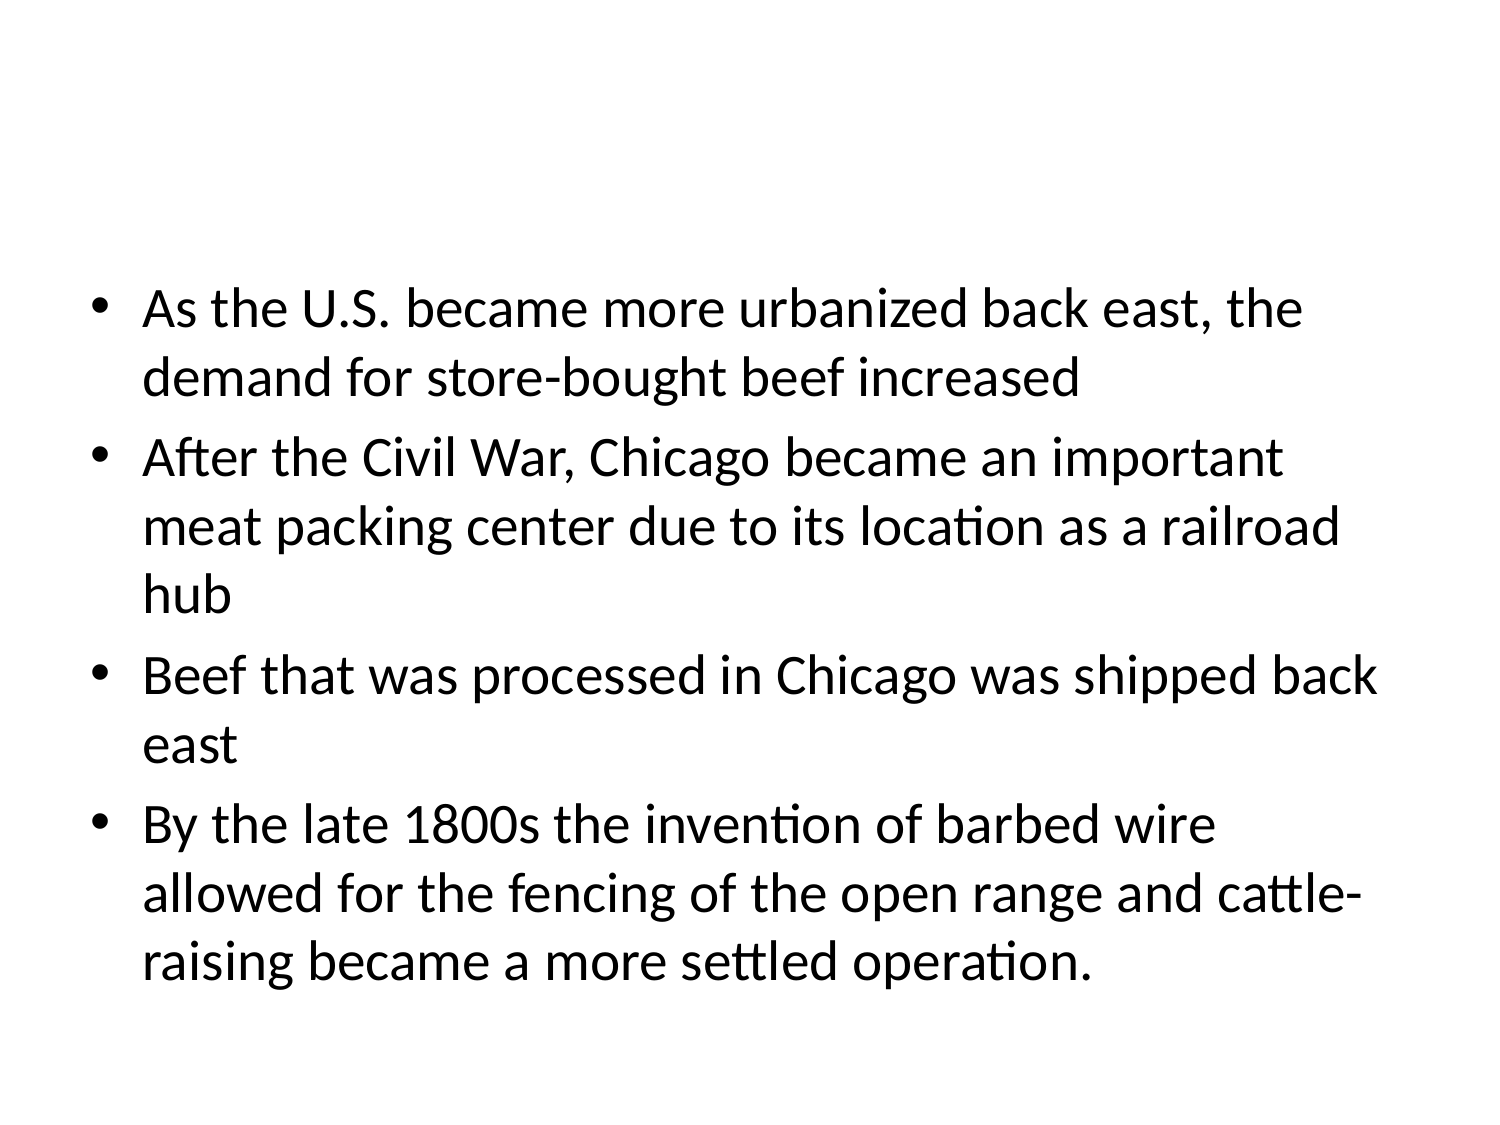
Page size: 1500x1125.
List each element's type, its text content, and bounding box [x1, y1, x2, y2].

list As the U.S. became more urbanized back east, the demand for store-bought beef increased After the Civil War, Chicago became an important meat packing center due to its location as a railroad hub Beef that was processed in Chicago was shipped back east By the late 1800s the invention of barbed wire allowed for the fencing of the open range and cattle-raising became a more settled operation. [75, 262, 1425, 1005]
